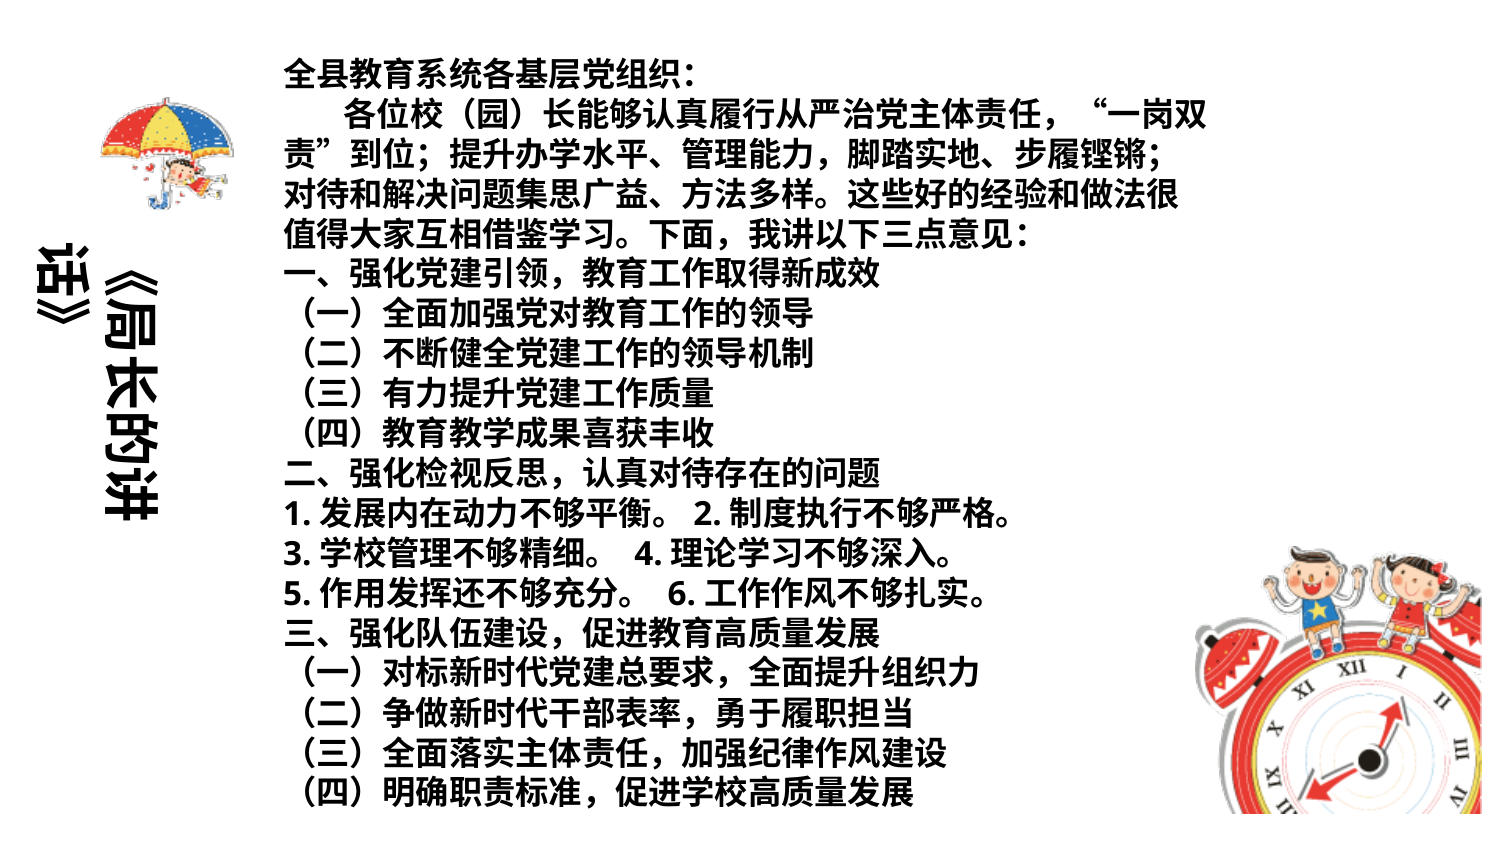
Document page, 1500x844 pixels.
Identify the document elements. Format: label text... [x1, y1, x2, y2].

picture [1195, 545, 1482, 814]
picture [100, 97, 234, 211]
text_box 《局长的讲话》 [86, 236, 178, 638]
text_box 全县教育系统各基层党组织： 各位校（园）长能够认真履行从严治党主体责任，“一岗双责”到位；提升办学水平、管理能力，脚踏实地、步履铿锵；对待和解决问题集思广益、方法多样。这些好的经验和做法很值得大家互相借鉴学习。下面，我讲以下三点意见： 一、强化党建引领，教育工作取得新成效 （一）全面加强党对教育工作的领导 （二）不断健全党建工作的领导机制 （三）有力提升党建工作质量 （四）教育教学成果喜获丰收 二、强化检视反思，认真对待存在的问题 1.发展内在动力不够平衡。2.制度执行不够严格。 3.学校管理不够精细。 4.理论学习不够深入。 5.作用发挥还不够充分。 6.工作作风不够扎实。 三、强化队伍建设，促进教育高质量发展 （一）对标新时代党建总要求，全面提升组织力 （二）争做新时代干部表率，勇于履职担当 （三）全面落实主体责任，加强纪律作风建设 （四）明确职责标准，促进学校高质量发展 [271, 47, 1222, 818]
